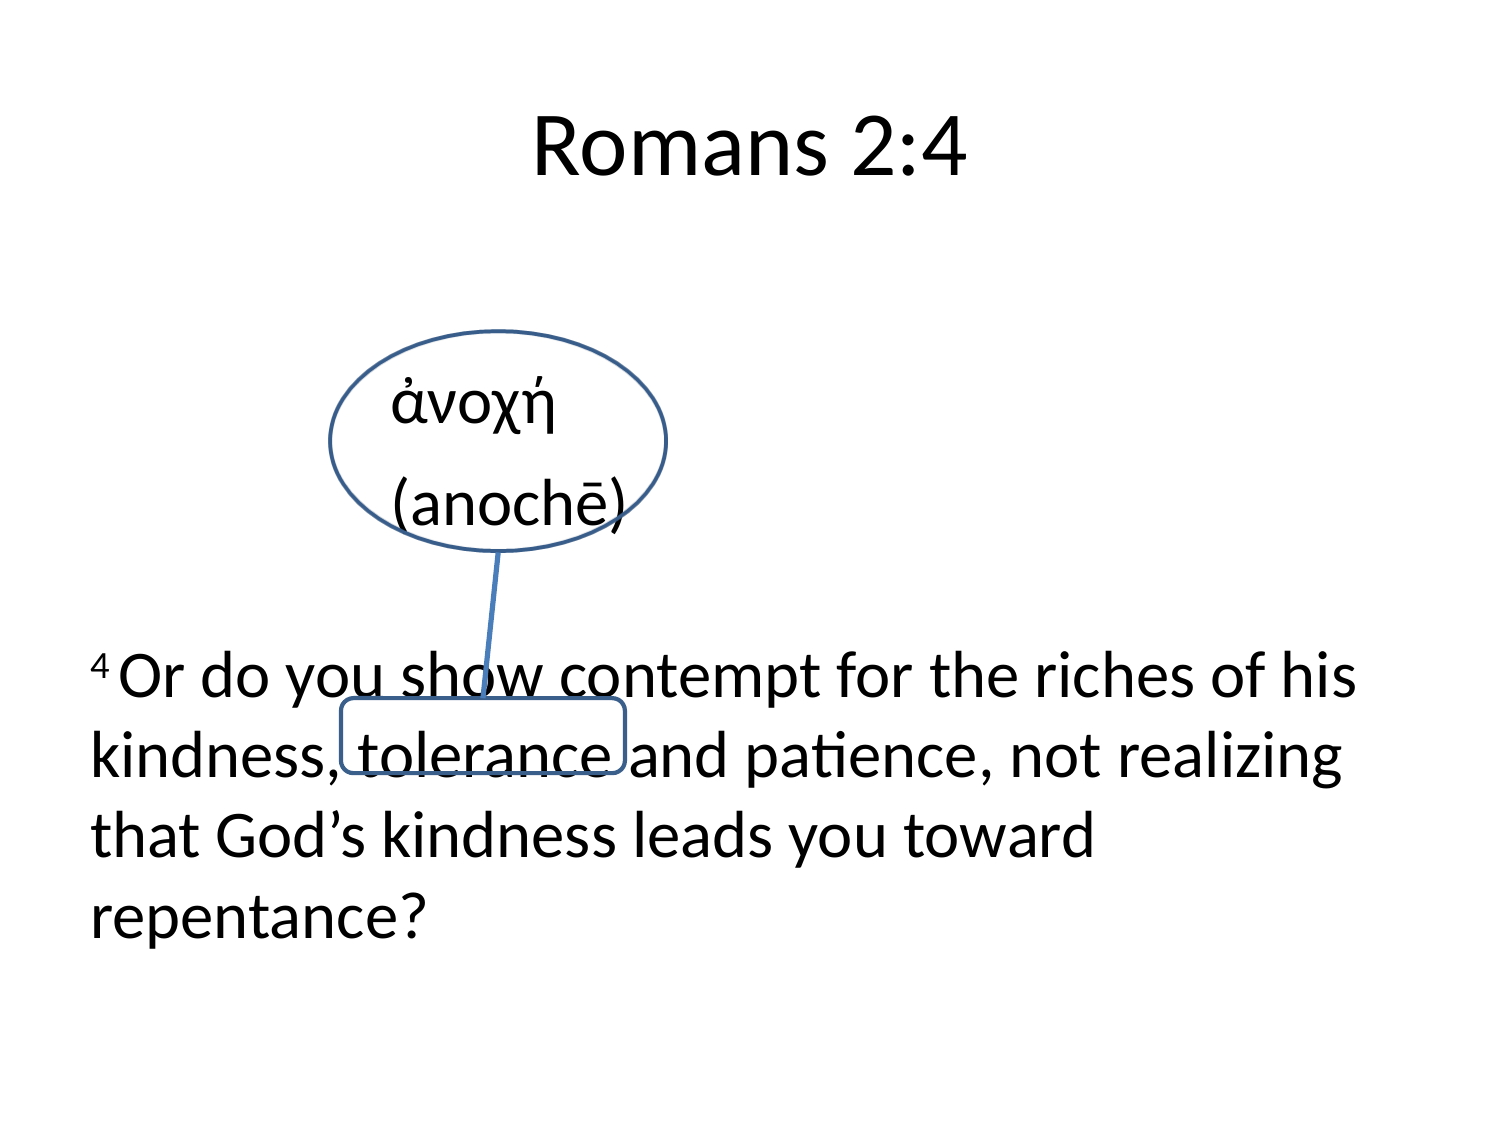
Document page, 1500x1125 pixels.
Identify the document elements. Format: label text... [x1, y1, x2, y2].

picture [328, 329, 668, 553]
title Romans 2:4 [75, 45, 1425, 233]
text_box [338, 695, 628, 776]
list ἀνοχή (anochē) 4 Or do you show contempt for the riches of his kindness, tolerance and patience, not realizing that God’s kindness leads you toward repentance? [75, 262, 1425, 1005]
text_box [482, 552, 499, 699]
